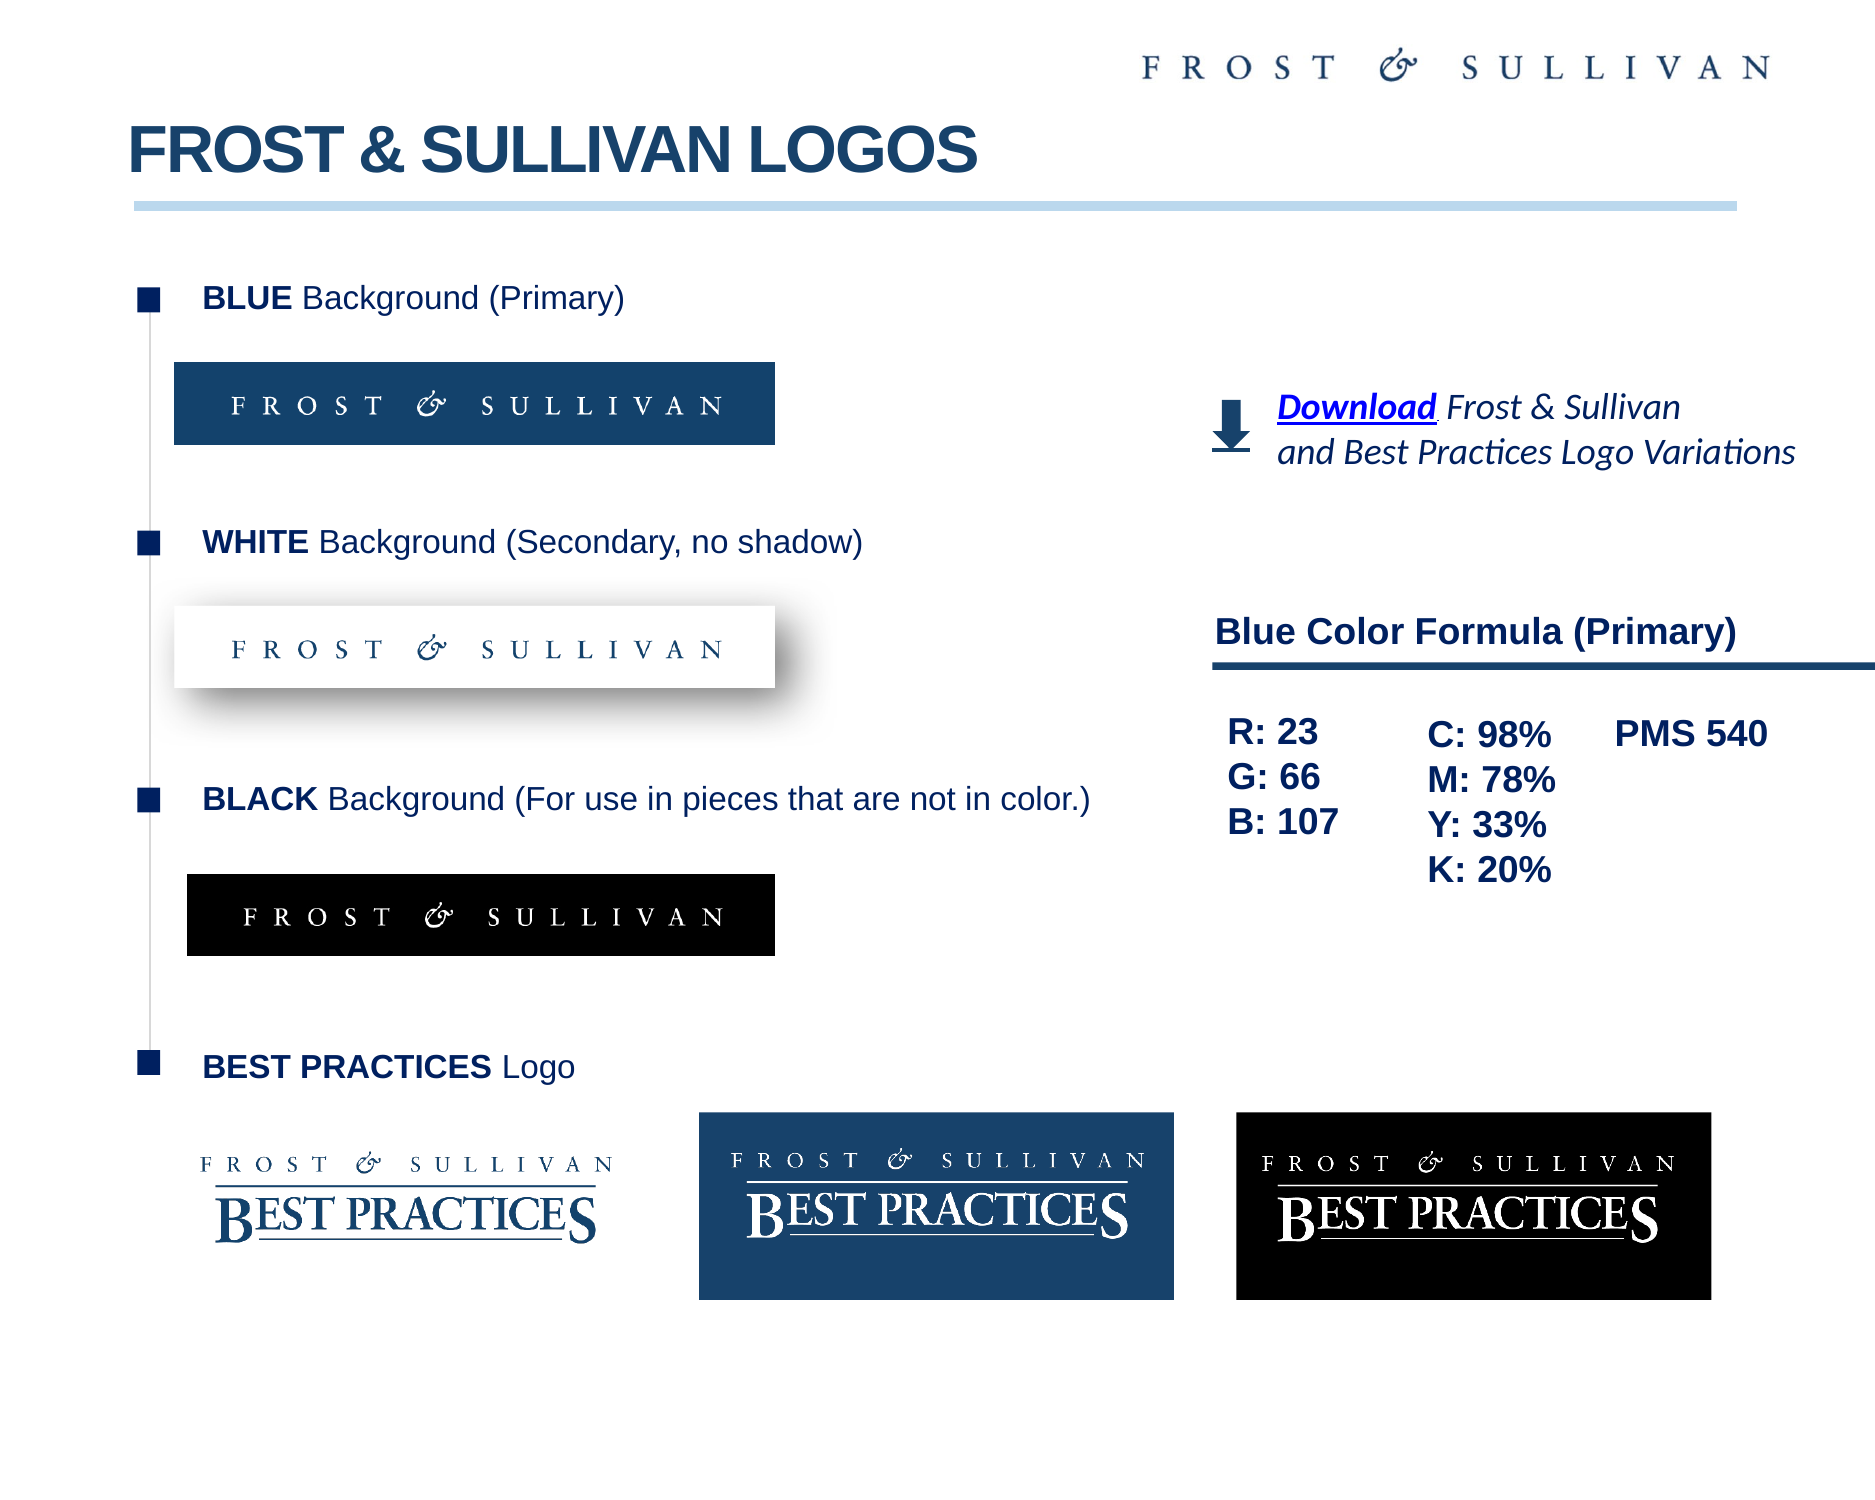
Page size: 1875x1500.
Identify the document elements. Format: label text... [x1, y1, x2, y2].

text_box [697, 1110, 1176, 1302]
text_box [137, 1050, 161, 1075]
text_box BLUE Background (Primary) [187, 269, 650, 325]
title FROST & SULLIVAN LOGOS [125, 103, 988, 357]
text_box [1234, 1110, 1713, 1302]
picture [1139, 44, 1773, 83]
picture [731, 1145, 1144, 1266]
text_box PMS 540 [1599, 701, 1813, 762]
text_box [137, 787, 161, 813]
text_box [1210, 660, 1875, 672]
picture [187, 874, 776, 956]
picture [1262, 1149, 1675, 1270]
picture [199, 1149, 612, 1270]
text_box Download Frost & Sullivan and Best Practices Logo Variations [1262, 374, 1825, 480]
text_box C: 98% M: 78% Y: 33% K: 20% [1412, 703, 1588, 898]
text_box Blue Color Formula (Primary) [1200, 599, 1850, 660]
text_box BLACK Background (For use in pieces that are not in color.) [187, 769, 1113, 825]
text_box [137, 530, 161, 556]
picture [174, 362, 776, 445]
picture [174, 605, 776, 688]
text_box [137, 287, 161, 313]
text_box WHITE Background (Secondary, no shadow) [187, 512, 913, 568]
text_box R: 23 G: 66 B: 107 [1212, 699, 1400, 850]
text_box BEST PRACTICES Logo [187, 1037, 613, 1093]
text_box [1210, 397, 1252, 448]
